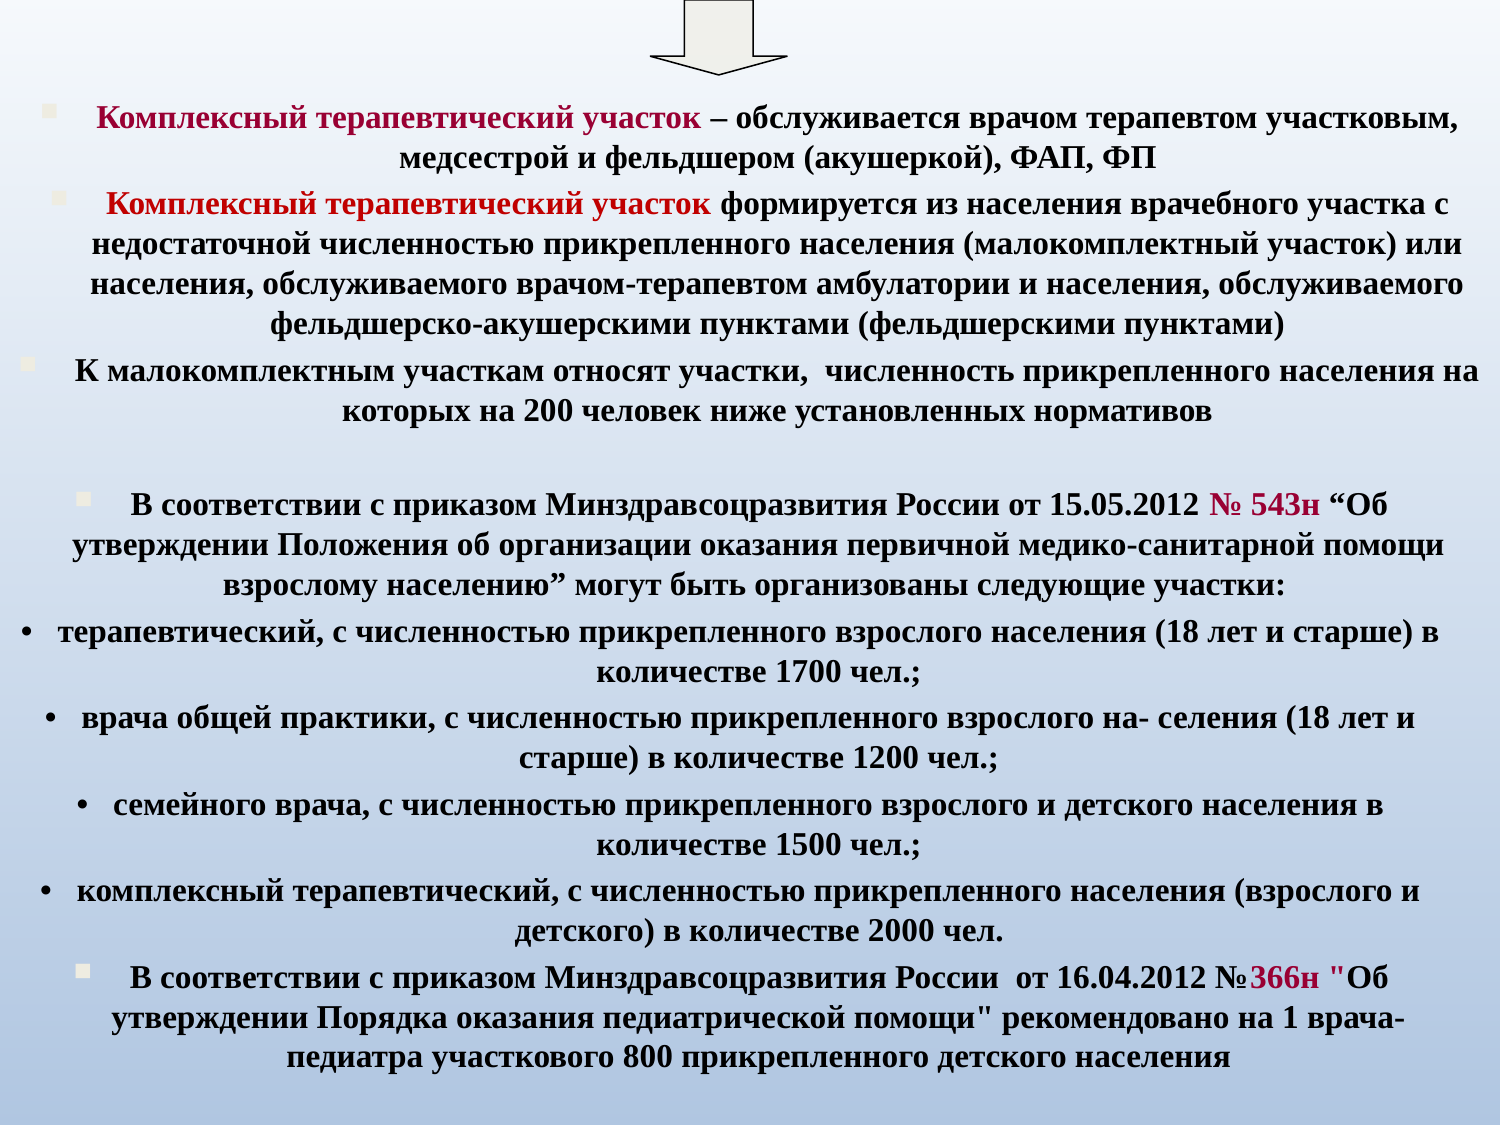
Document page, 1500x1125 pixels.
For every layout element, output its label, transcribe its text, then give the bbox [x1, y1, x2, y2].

text_box [649, 0, 788, 75]
text_box Комплексный терапевтический участок – обслуживается врачом терапевтом участковым, медсестрой и фельдшером (акушеркой), ФАП, ФП Комплексный терапевтический участок формируется из населения врачебного участка с недостаточной численностью прикрепленного населения (малокомплектный участок) или населения, обслуживаемого врачом-терапевтом амбулатории и населения, обслуживаемого фельдшерско-акушерскими пунктами (фельдшерскими пунктами) К малокомплектным участкам относят участки, численность прикрепленного населения на которых на 200 человек ниже установленных нормативов [0, 87, 1500, 400]
text_box В соответствии с приказом Минздравсоцразвития России от 15.05.2012 № 543н “Об утверждении Положения об организации оказания первичной медико-санитарной помощи взрослому населению” могут быть организованы следующие участки: • терапевтический, с численностью прикрепленного взрослого населения (18 лет и старше) в количестве 1700 чел.; • врача общей практики, с численностью прикрепленного взрослого на- селения (18 лет и старше) в количестве 1200 чел.; • семейного врача, с численностью прикрепленного взрослого и детского населения в количестве 1500 чел.; • комплексный терапевтический, с численностью прикрепленного населения (взрослого и детского) в количестве 2000 чел. В соответствии с приказом Минздравсоцразвития России от 16.04.2012 №366н "Об утверждении Порядка оказания педиатрической помощи" рекомендовано на 1 врача-педиатра участкового 800 прикрепленного детского населения [0, 474, 1463, 1100]
